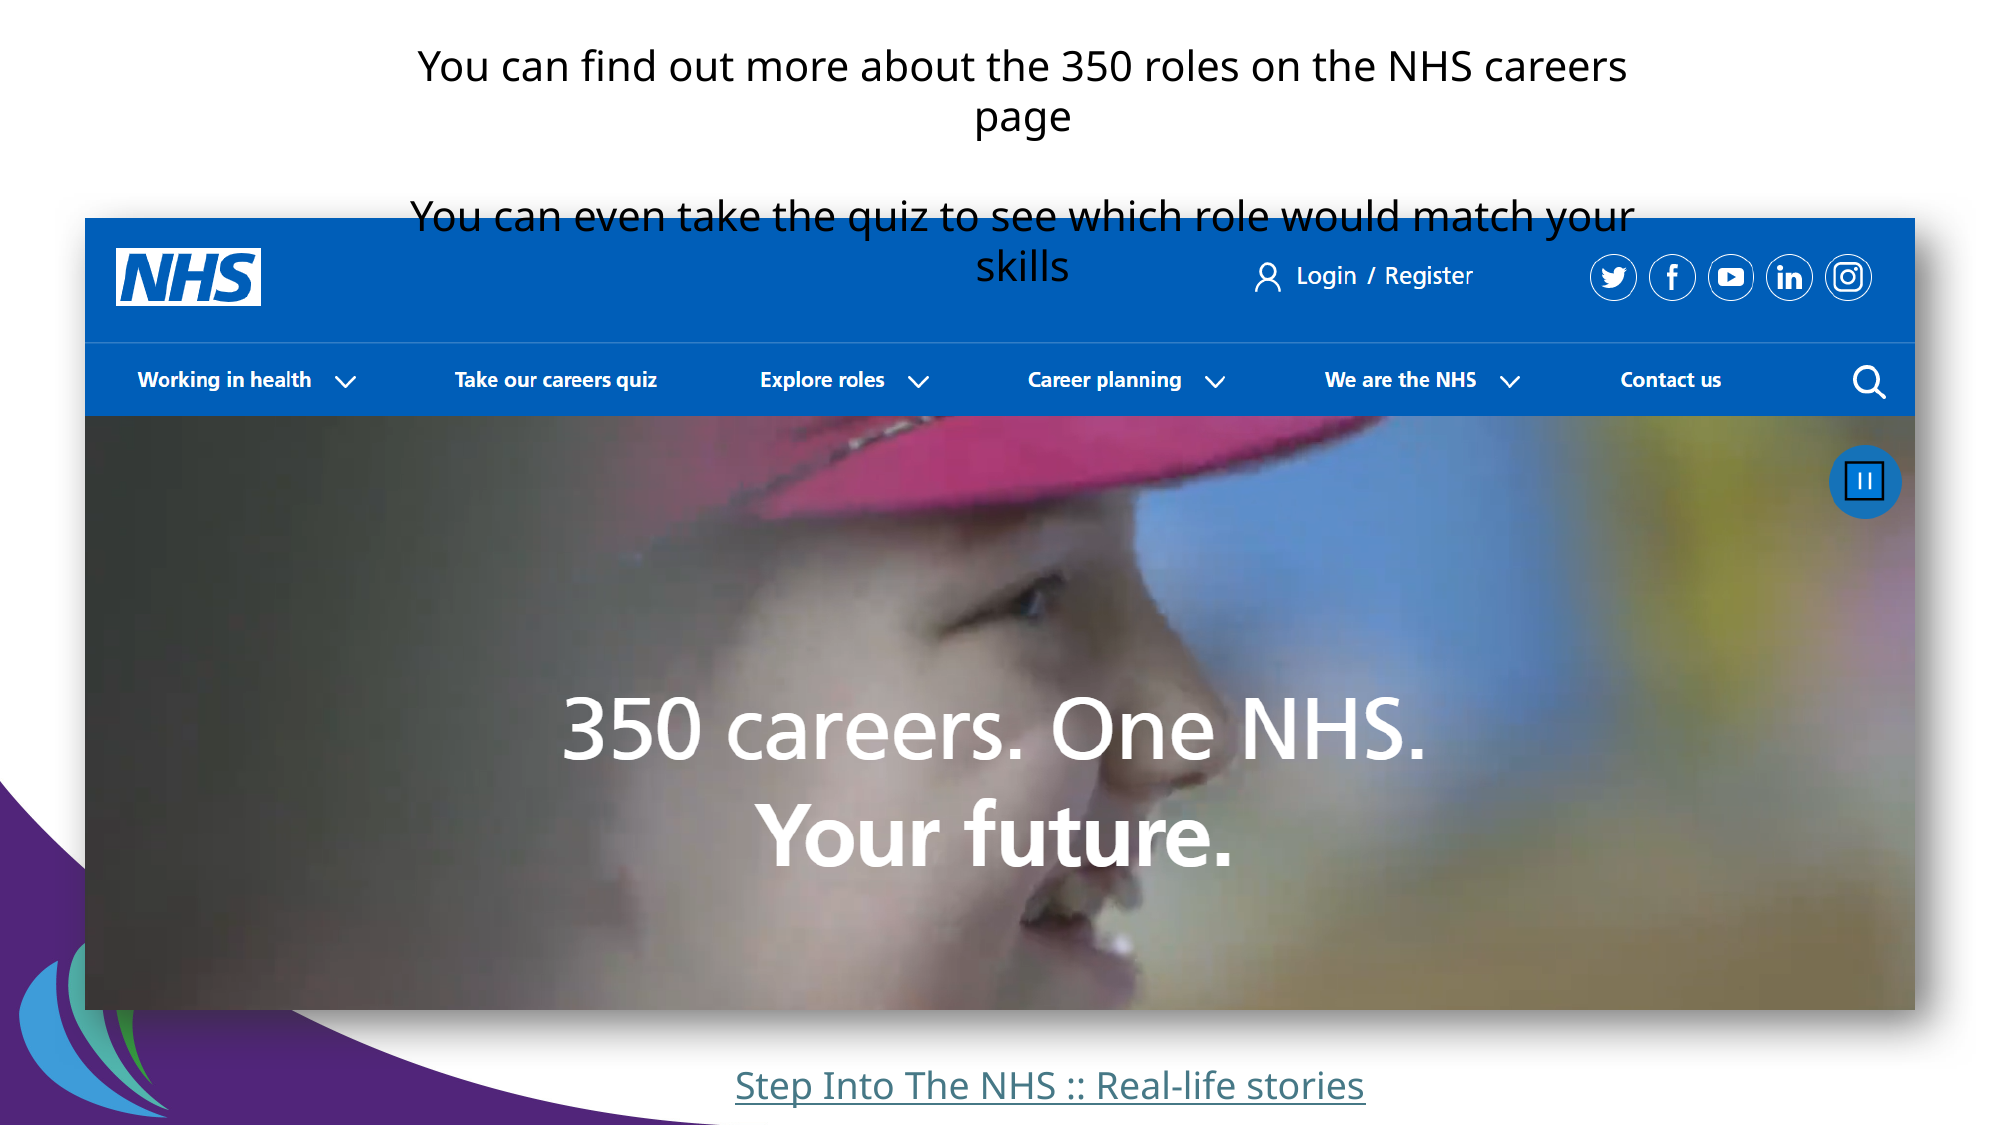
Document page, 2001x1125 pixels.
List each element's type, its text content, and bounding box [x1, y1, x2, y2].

picture [0, 1, 2000, 1125]
text_box Step Into The NHS :: Real-life stories [720, 1054, 1721, 1121]
text_box You can find out more about the 350 roles on the NHS careers page You can even take the quiz to see which role would match your skills [356, 32, 1689, 218]
